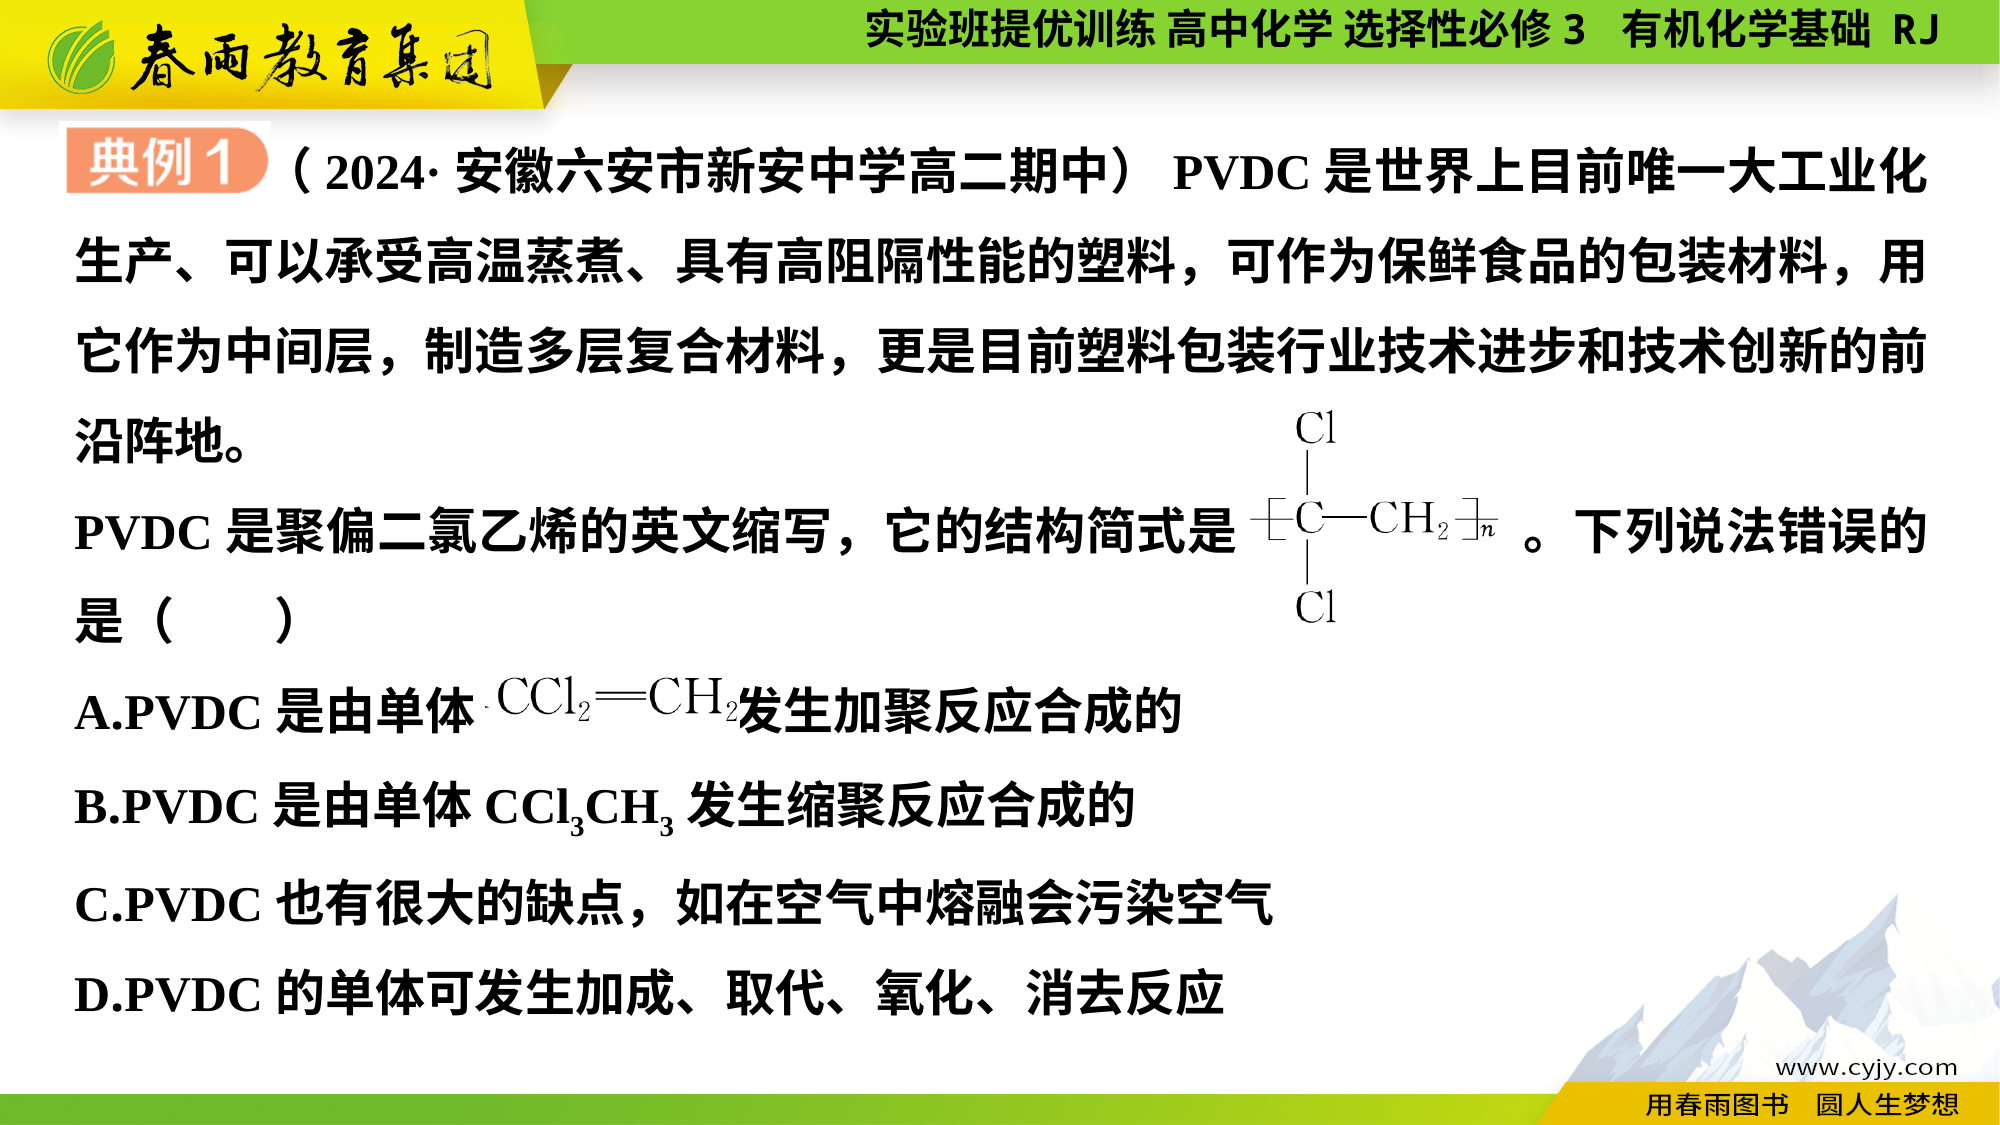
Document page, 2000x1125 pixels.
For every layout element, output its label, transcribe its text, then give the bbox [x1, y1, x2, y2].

list （2024·安徽六安市新安中学高二期中）PVDC是世界上目前唯一大工业化生产、可以承受高温蒸煮、具有高阻隔性能的塑料，可作为保鲜食品的包装材料，用它作为中间层，制造多层复合材料，更是目前塑料包装行业技术进步和技术创新的前沿阵地。 PVDC是聚偏二氯乙烯的英文缩写，它的结构简式是 。下列说法错误的是（ ） A.PVDC是由单体 发生加聚反应合成的 B.PVDC是由单体CCl3CH3发生缩聚反应合成的 C.PVDC也有很大的缺点，如在空气中熔融会污染空气 D.PVDC的单体可发生加成、取代、氧化、消去反应 [59, 101, 1944, 1026]
picture [0, 0, 2000, 1125]
